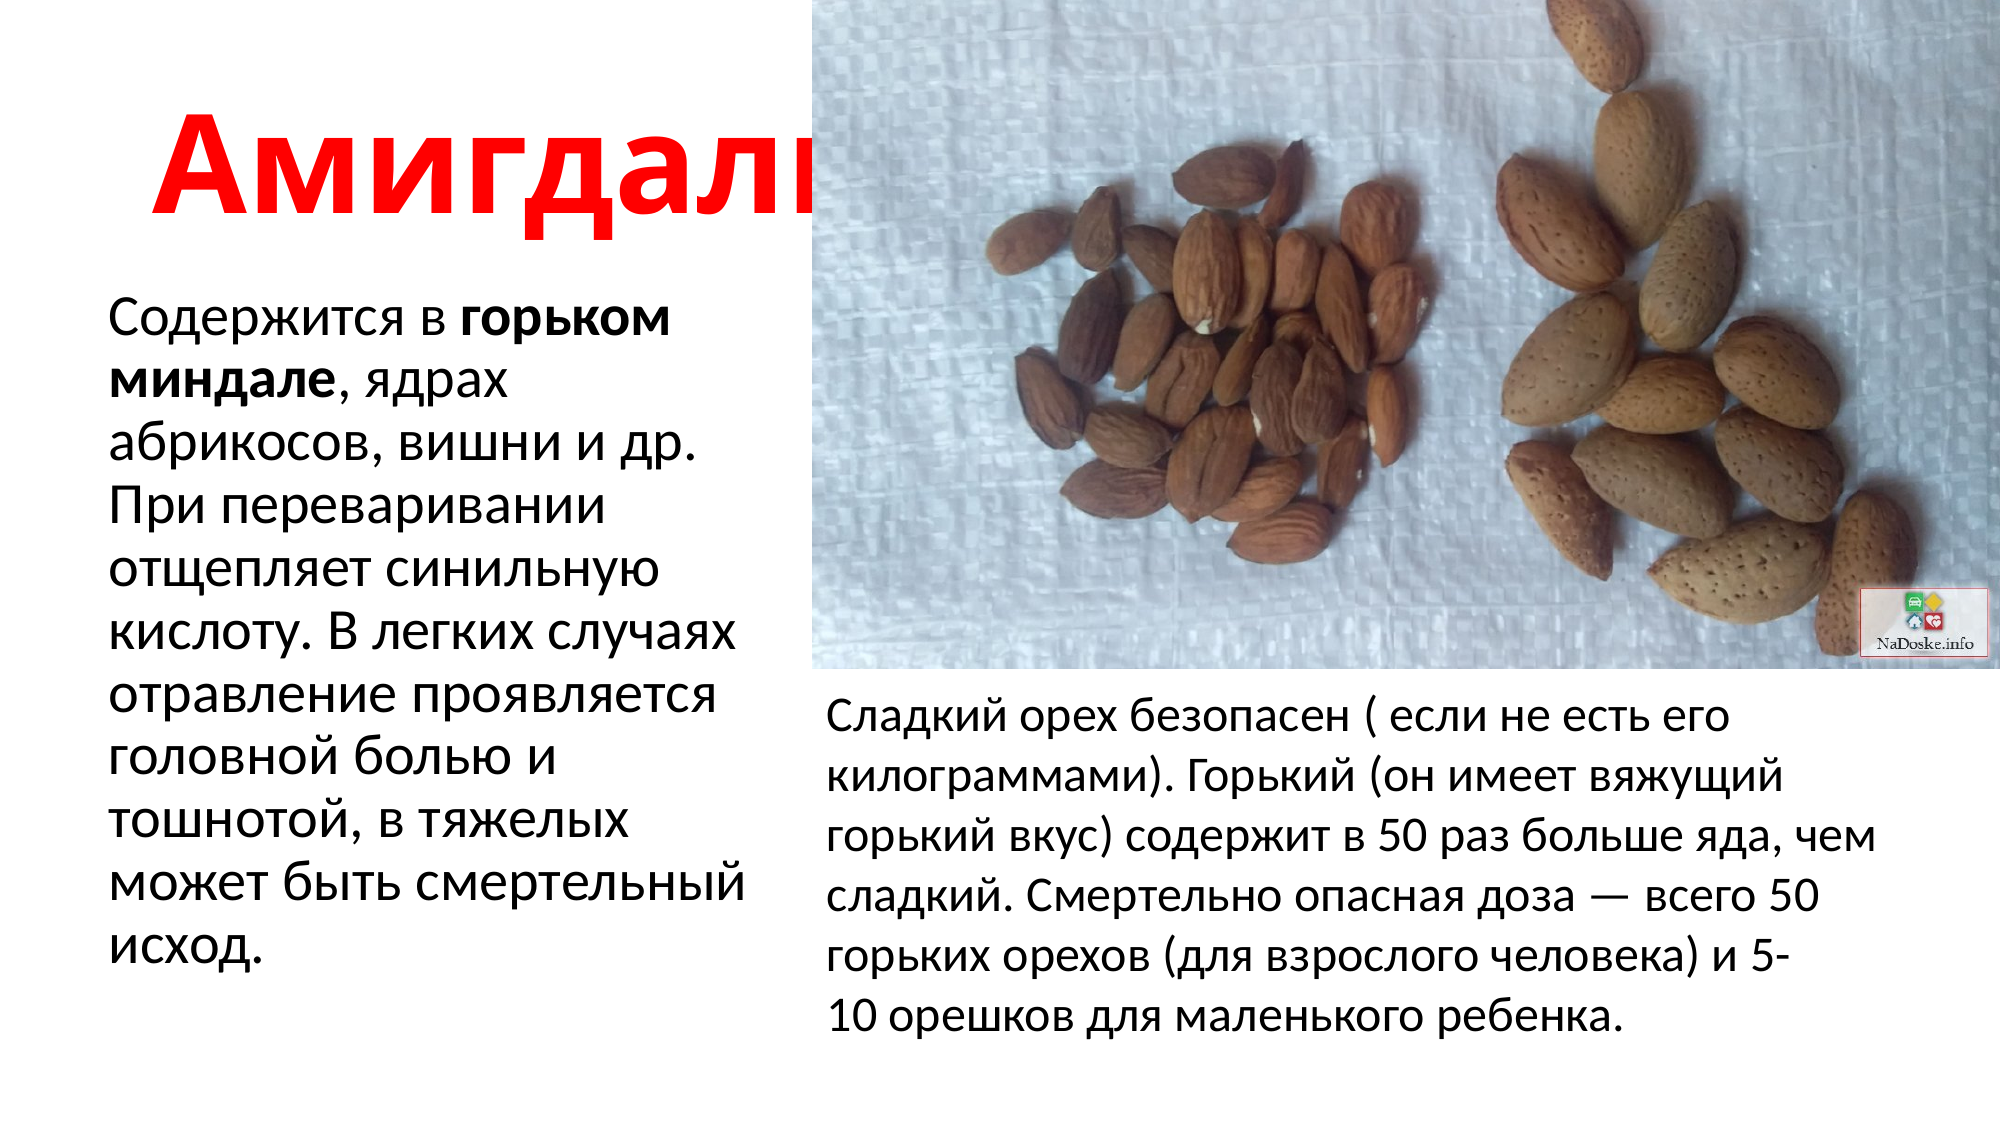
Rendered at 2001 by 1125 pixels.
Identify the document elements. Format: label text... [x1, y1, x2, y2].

picture [811, 0, 2000, 669]
title Амигдалин [137, 59, 811, 278]
list Содержится в горьком миндале, ядрах абрикосов, вишни и др. При переваривании отщепляет синильную кислоту. В легких случаях отравление проявляется головной болью и тошнотой, в тяжелых может быть смертельный исход. [93, 277, 785, 1014]
text_box Сладкий орех безопасен ( если не есть его килограммами). Горький (он имеет вяжущий горький вкус) содержит в 50 раз больше яда, чем сладкий. Смертельно опасная доза — всего 50 горьких орехов (для взрослого человека) и 5-10 орешков для маленького ребенка. [812, 674, 1913, 1050]
